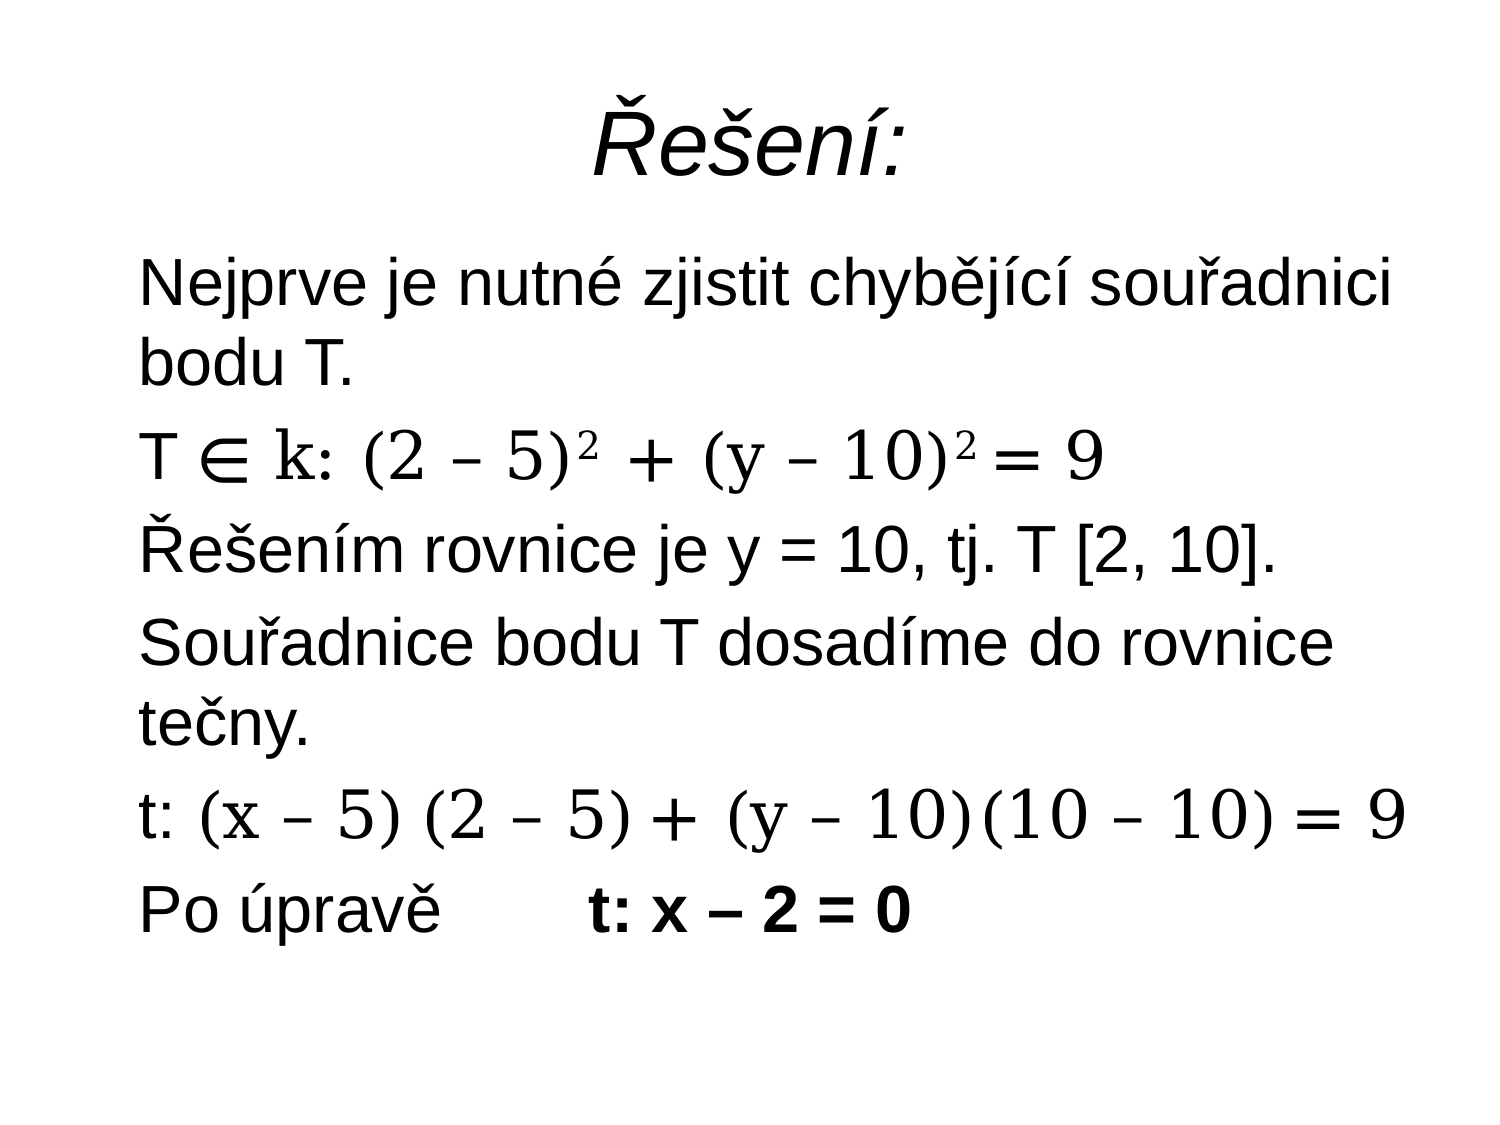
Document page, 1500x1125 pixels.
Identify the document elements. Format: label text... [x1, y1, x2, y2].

title Řešení: [75, 45, 1425, 233]
list Nejprve je nutné zjistit chybějící souřadnici bodu T. T ∊ k: (2 – 5)2 + (y – 10)2 = 9 Řešením rovnice je y = 10, tj. T [2, 10]. Souřadnice bodu T dosadíme do rovnice tečny. t: (x – 5) (2 – 5) + (y – 10)(10 – 10) = 9 Po úpravě t: x – 2 = 0 [123, 231, 1447, 1012]
